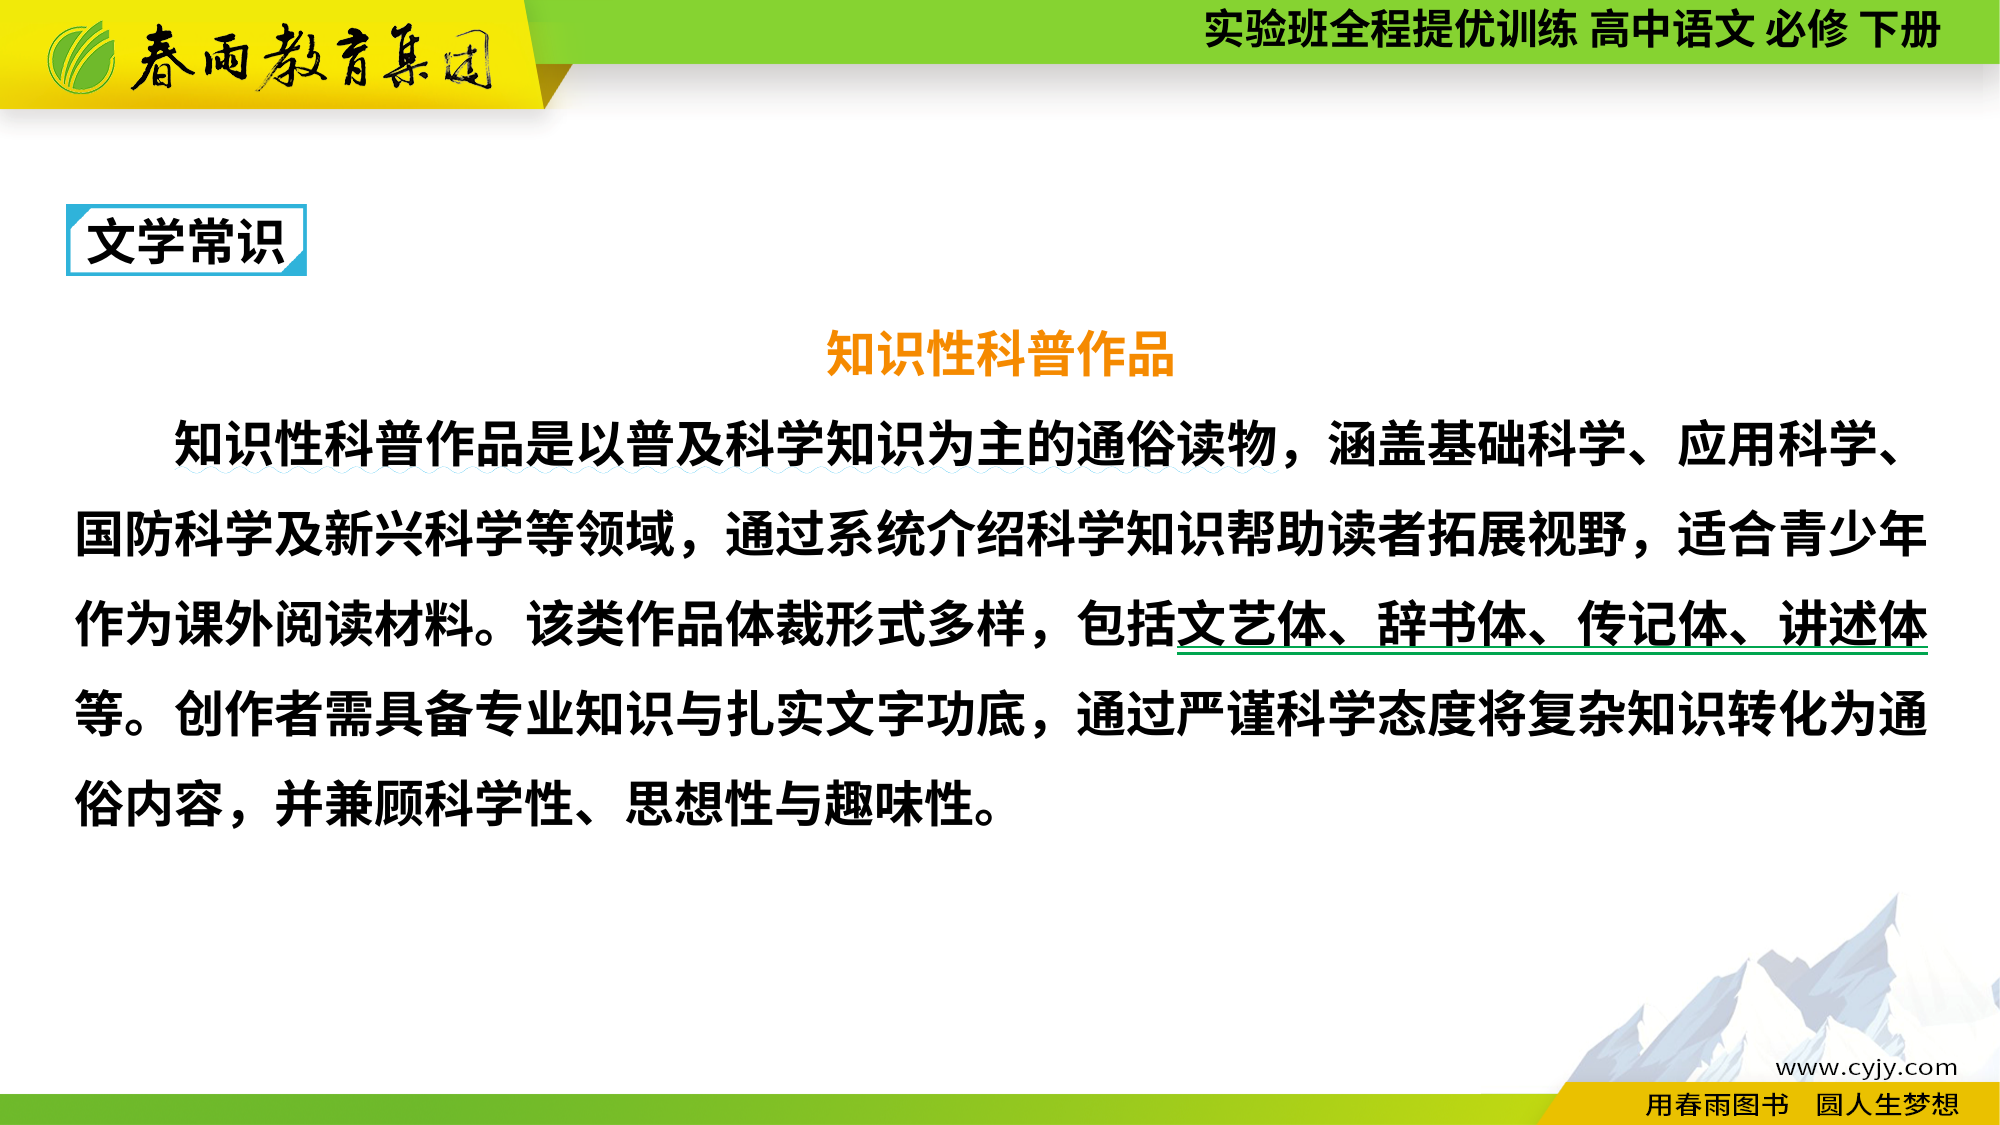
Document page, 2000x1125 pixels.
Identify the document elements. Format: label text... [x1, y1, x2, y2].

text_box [66, 202, 307, 279]
list 知识性科普作品 知识性科普作品是以普及科学知识为主的通俗读物，涵盖基础科学、应用科学、国防科学及新兴科学等领域，通过系统介绍科学知识帮助读者拓展视野，适合青少年作为课外阅读材料。该类作品体裁形式多样，包括文艺体、辞书体、传记体、讲述体等。创作者需具备专业知识与扎实文字功底，通过严谨科学态度将复杂知识转化为通俗内容，并兼顾科学性、思想性与趣味性。 [59, 285, 1944, 835]
picture [0, 0, 2000, 1125]
